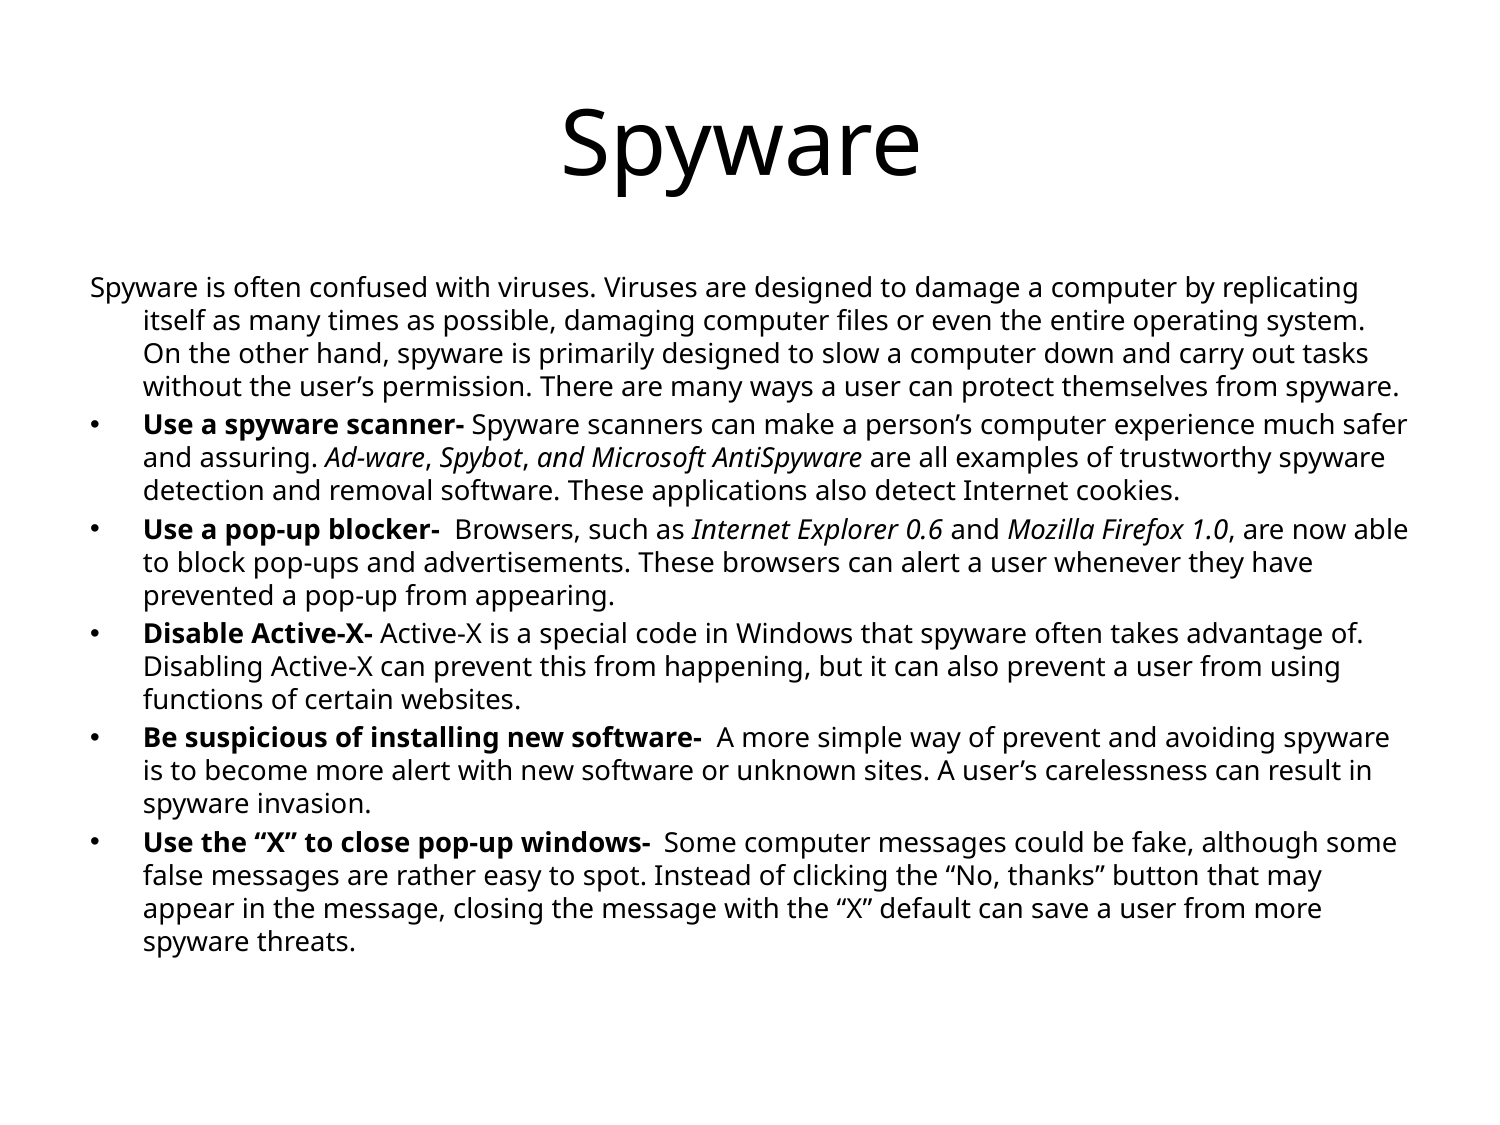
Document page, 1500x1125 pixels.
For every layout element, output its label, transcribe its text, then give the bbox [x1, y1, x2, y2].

list Spyware is often confused with viruses. Viruses are designed to damage a computer by replicating itself as many times as possible, damaging computer files or even the entire operating system. On the other hand, spyware is primarily designed to slow a computer down and carry out tasks without the user’s permission. There are many ways a user can protect themselves from spyware. Use a spyware scanner- Spyware scanners can make a person’s computer experience much safer and assuring. Ad-ware, Spybot, and Microsoft AntiSpyware are all examples of trustworthy spyware detection and removal software. These applications also detect Internet cookies. Use a pop-up blocker- Browsers, such as Internet Explorer 0.6 and Mozilla Firefox 1.0, are now able to block pop-ups and advertisements. These browsers can alert a user whenever they have prevented a pop-up from appearing. Disable Active-X- Active-X is a special code in Windows that spyware often takes advantage of. Disabling Active-X can prevent this from happening, but it can also prevent a user from using functions of certain websites. Be suspicious of installing new software- A more simple way of prevent and avoiding spyware is to become more alert with new software or unknown sites. A user’s carelessness can result in spyware invasion. Use the “X” to close pop-up windows- Some computer messages could be fake, although some false messages are rather easy to spot. Instead of clicking the “No, thanks” button that may appear in the message, closing the message with the “X” default can save a user from more spyware threats. [75, 262, 1425, 1005]
title Spyware [75, 45, 1425, 233]
